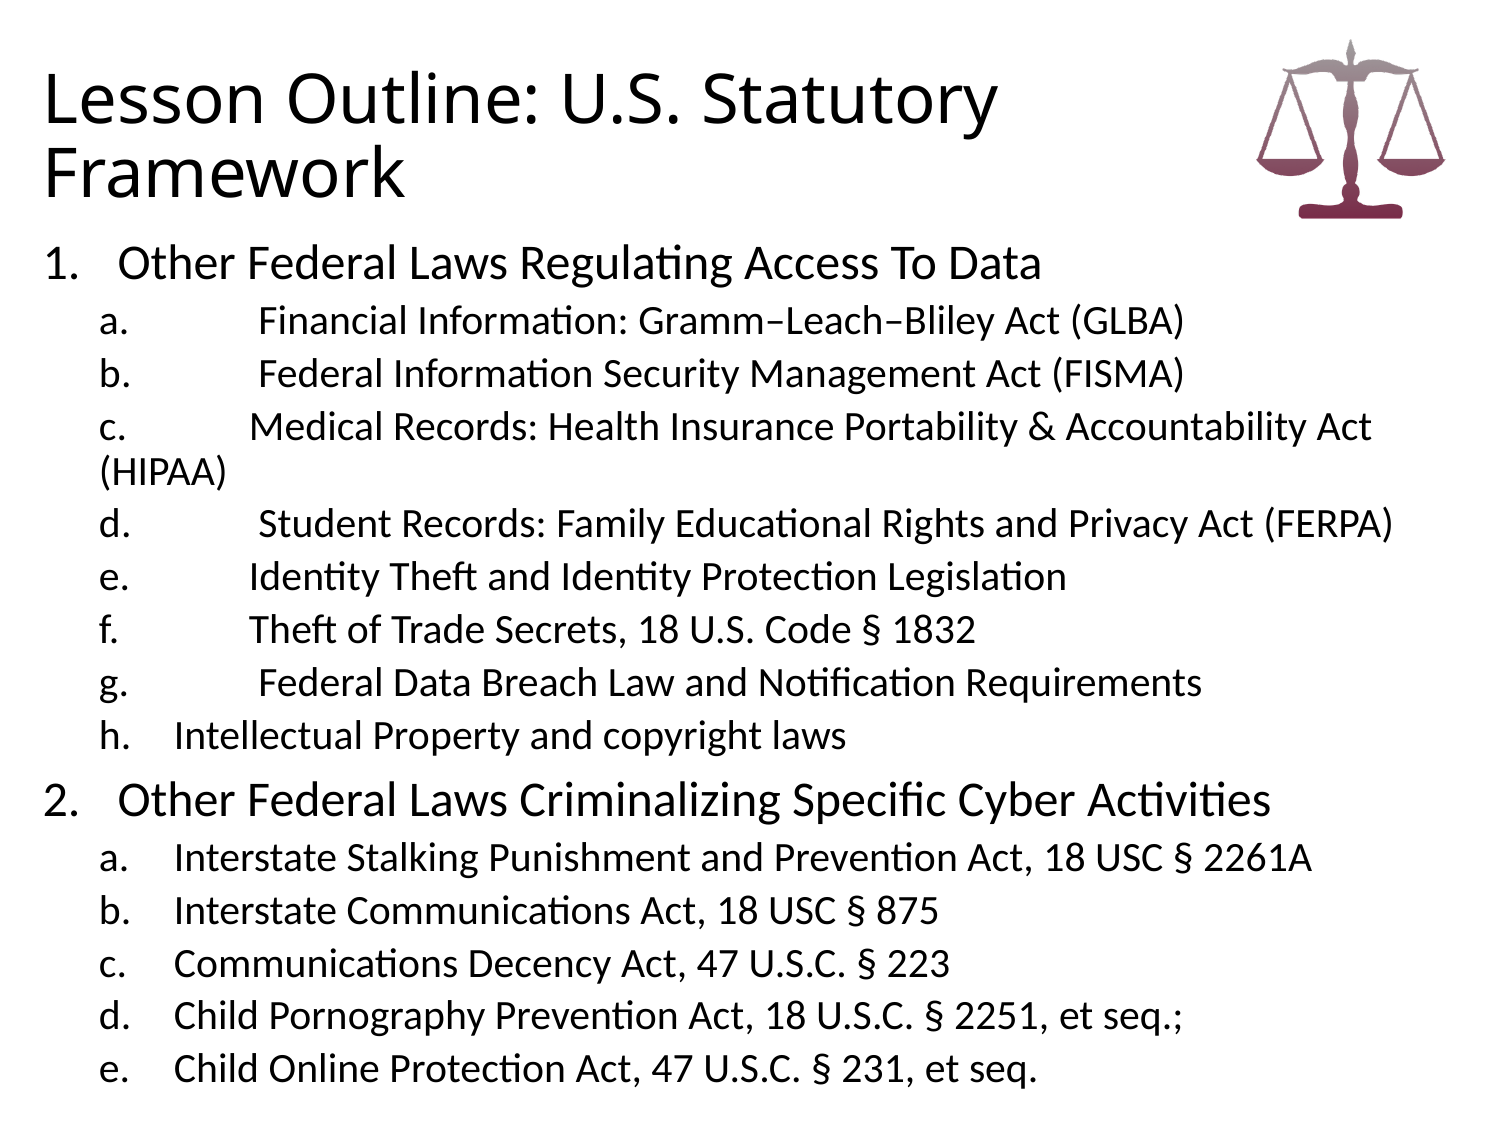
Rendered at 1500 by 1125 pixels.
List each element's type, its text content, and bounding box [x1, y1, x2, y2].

picture [1251, 34, 1450, 223]
list Other Federal Laws Regulating Access To Data a. Financial Information: Gramm–Leach–Bliley Act (GLBA) b. Federal Information Security Management Act (FISMA) c. Medical Records: Health Insurance Portability & Accountability Act (HIPAA) d. Student Records: Family Educational Rights and Privacy Act (FERPA) e. Identity Theft and Identity Protection Legislation f. Theft of Trade Secrets, 18 U.S. Code § 1832 g. Federal Data Breach Law and Notification Requirements Intellectual Property and copyright laws Other Federal Laws Criminalizing Specific Cyber Activities Interstate Stalking Punishment and Prevention Act, 18 USC § 2261A Interstate Communications Act, 18 USC § 875 Communications Decency Act, 47 U.S.C. § 223 Child Pornography Prevention Act, 18 U.S.C. § 2251, et seq.; Child Online Protection Act, 47 U.S.C. § 231, et seq. [27, 229, 1482, 967]
title Lesson Outline: U.S. Statutory Framework [27, 29, 1322, 229]
